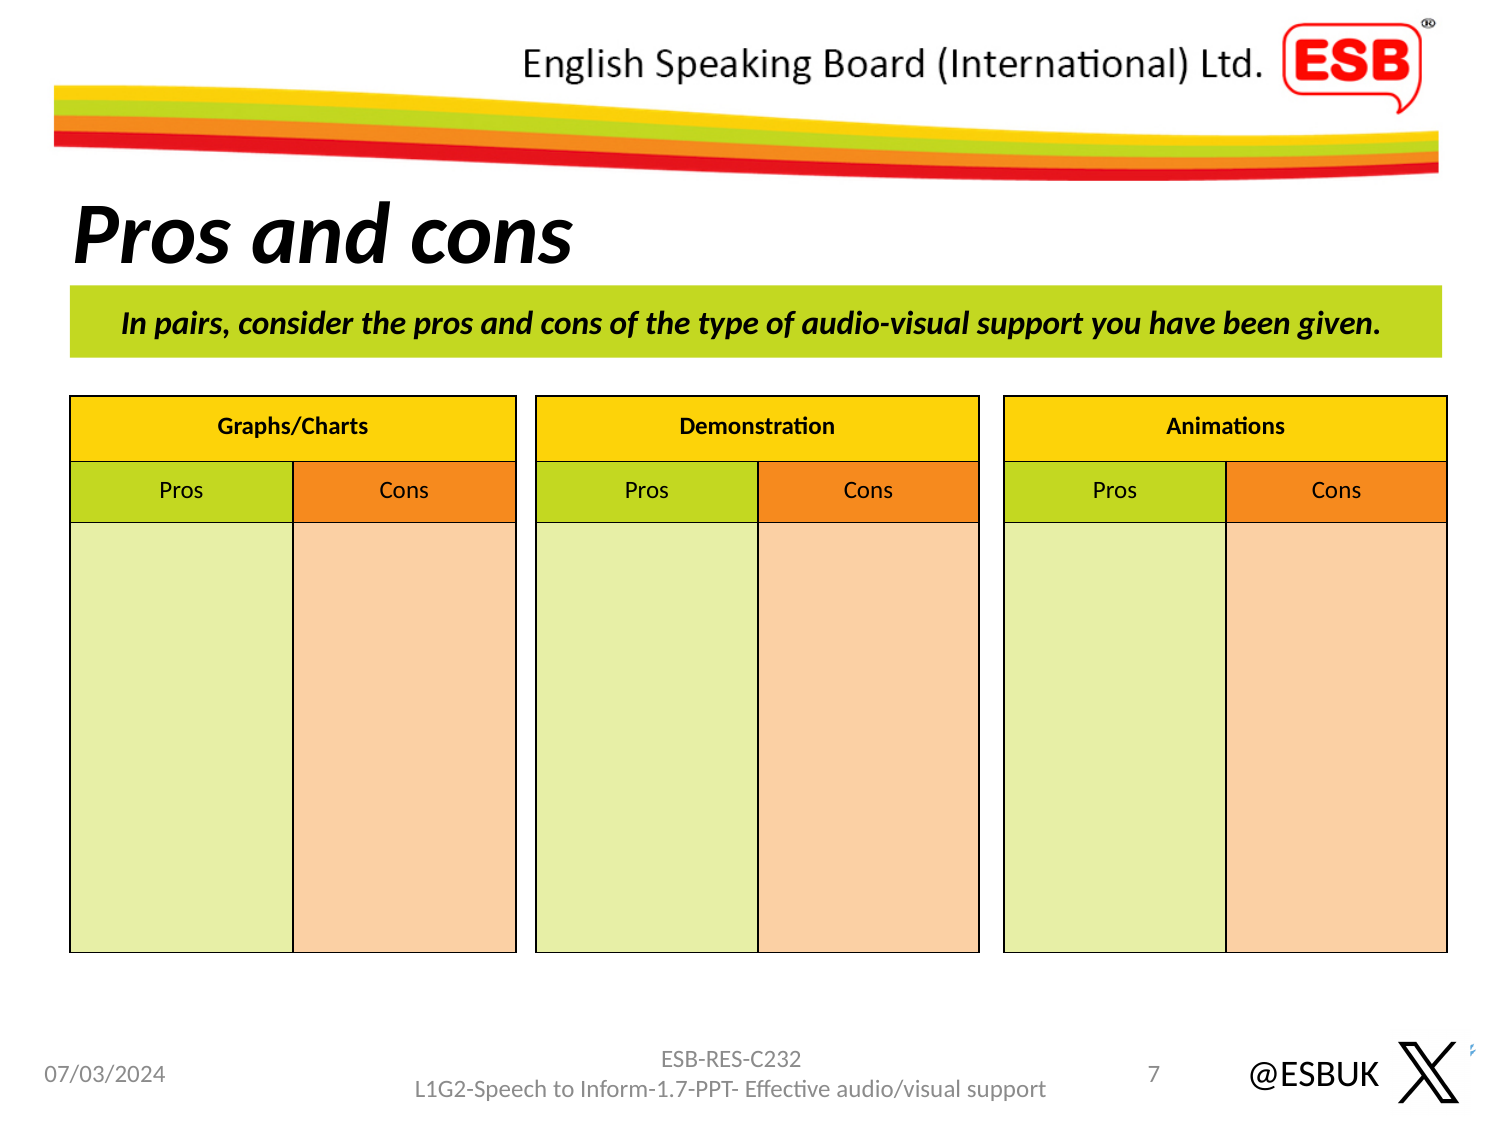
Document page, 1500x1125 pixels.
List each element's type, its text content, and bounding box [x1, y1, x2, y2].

table_cell Pros [71, 462, 292, 522]
footer ESB-RES-C232 L1G2-Speech to Inform-1.7-PPT- Effective audio/visual support [395, 1042, 930, 1103]
table_cell [537, 523, 757, 952]
table_cell Pros [537, 462, 757, 522]
picture [0, 0, 1500, 189]
table_cell Cons [294, 462, 515, 522]
table_header Graphs/Charts [71, 397, 515, 461]
table_cell [1227, 523, 1446, 952]
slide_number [29, 1042, 367, 1103]
table_cell [294, 523, 515, 952]
table_header Animations [1005, 397, 1446, 461]
table_cell [71, 523, 292, 952]
picture [1390, 1029, 1476, 1116]
table_cell [759, 523, 978, 952]
table_header Demonstration [537, 397, 978, 461]
table_cell Cons [1227, 462, 1446, 522]
table_cell Pros [1005, 462, 1225, 522]
title Pros and cons [57, 179, 1352, 290]
text_box In pairs, consider the pros and cons of the type of audio-visual support you have been given. [69, 284, 1443, 359]
table_cell [1005, 523, 1225, 952]
slide_number 7 [930, 1042, 1176, 1103]
table_cell Cons [759, 462, 978, 522]
